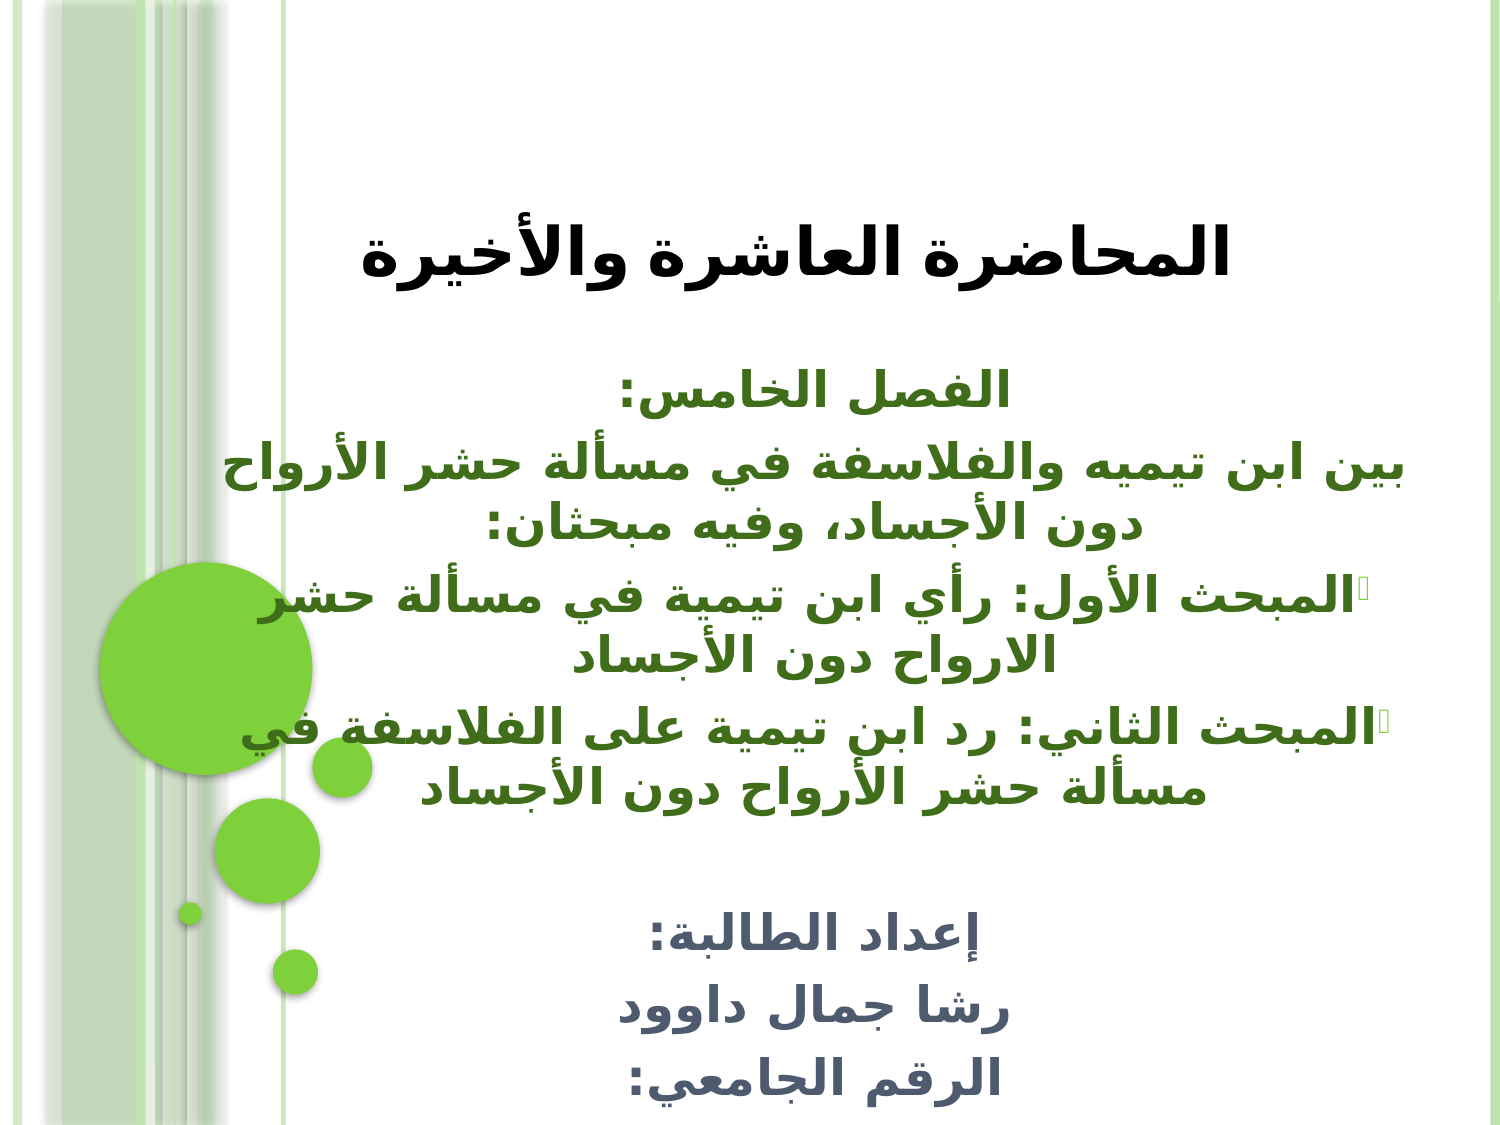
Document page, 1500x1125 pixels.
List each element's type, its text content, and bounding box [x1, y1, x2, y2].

subtitle الفصل الخامس: بين ابن تيميه والفلاسفة في مسألة حشر الأرواح دون الأجساد، وفيه مبحثان: المبحث الأول: رأي ابن تيمية في مسألة حشر الارواح دون الأجساد المبحث الثاني: رد ابن تيمية على الفلاسفة في مسألة حشر الأرواح دون الأجساد إعداد الطالبة: رشا جمال داوود الرقم الجامعي: 429921407 أستاذة المقرر: أ.د/ هيا آل الشيخ [159, 349, 1471, 764]
title المحاضرة العاشرة والأخيرة [159, 54, 1435, 296]
